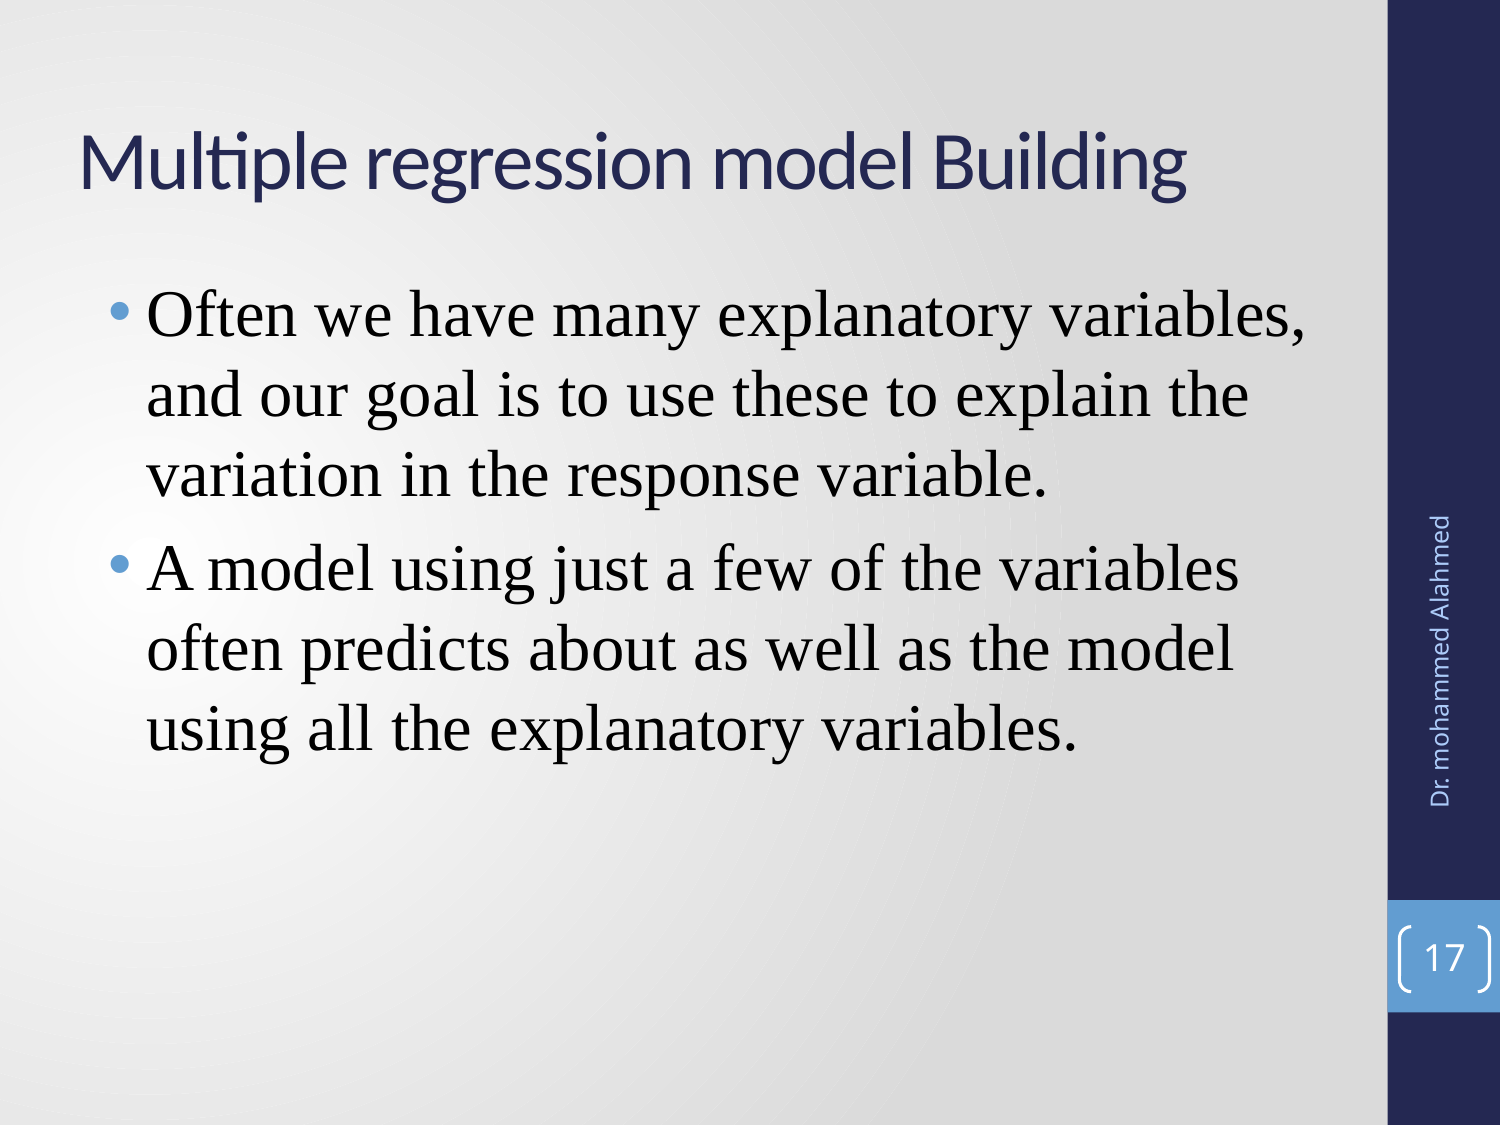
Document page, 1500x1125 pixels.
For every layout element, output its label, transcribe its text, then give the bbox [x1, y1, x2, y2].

footer Dr. mohammed Alahmed [1408, 500, 1469, 889]
list Often we have many explanatory variables, and our goal is to use these to explain the variation in the response variable. A model using just a few of the variables often predicts about as well as the model using all the explanatory variables. [75, 262, 1325, 1050]
title Multiple regression model Building [62, 62, 1341, 250]
slide_number 17 [1397, 925, 1492, 994]
